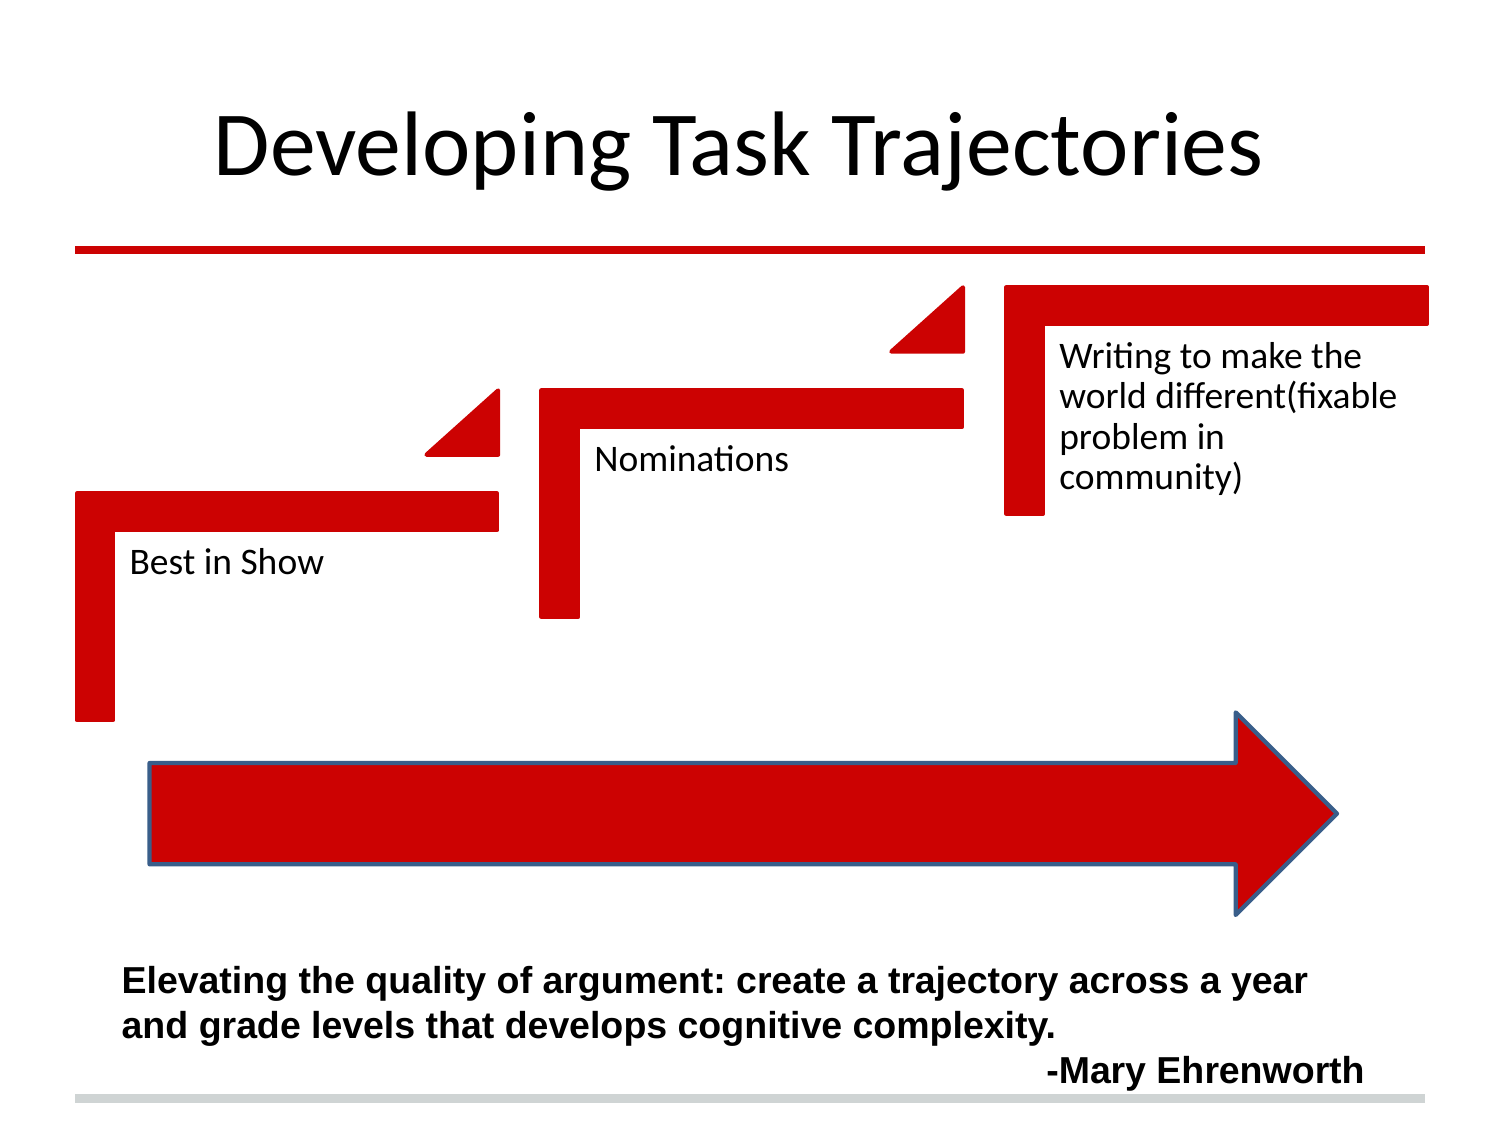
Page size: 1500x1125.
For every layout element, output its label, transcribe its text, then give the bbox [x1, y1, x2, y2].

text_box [76, 287, 1429, 830]
title Developing Task Trajectories [75, 45, 1425, 233]
text_box [149, 838, 1313, 916]
text_box Elevating the quality of argument: create a trajectory across a year and grade levels that develops cognitive complexity. -Mary Ehrenworth [106, 940, 1380, 1079]
